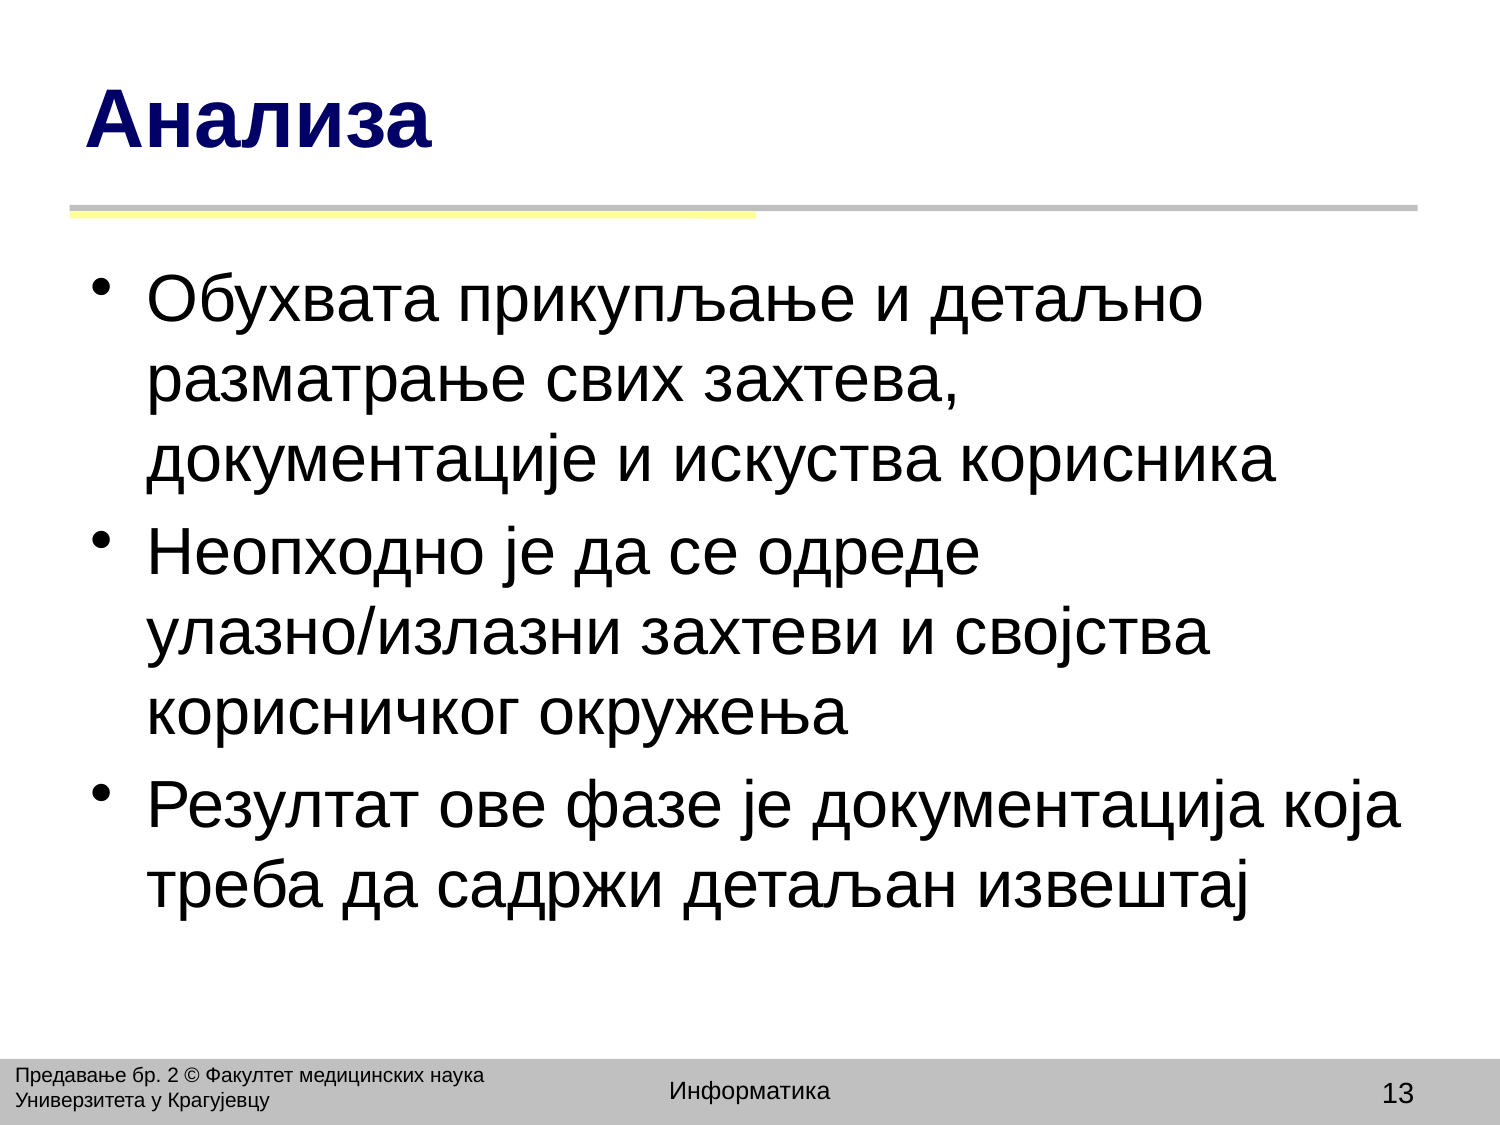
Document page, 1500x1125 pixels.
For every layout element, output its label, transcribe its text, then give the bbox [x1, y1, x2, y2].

slide_number Предавање бр. 2 © Факултет медицинских наука Универзитета у Крагујевцу [0, 1053, 607, 1108]
slide_number 13 [1079, 1066, 1430, 1125]
title Анализа [69, 19, 1426, 208]
footer Информатика [512, 1066, 988, 1125]
list Обухвата прикупљање и детаљно разматрање свих захтева, документације и искуства корисника Неопходно је да се одреде улазно/излазни захтеви и својства корисничког окружења Резултат ове фазе је документација која треба да садржи детаљан извештај [74, 246, 1426, 1023]
